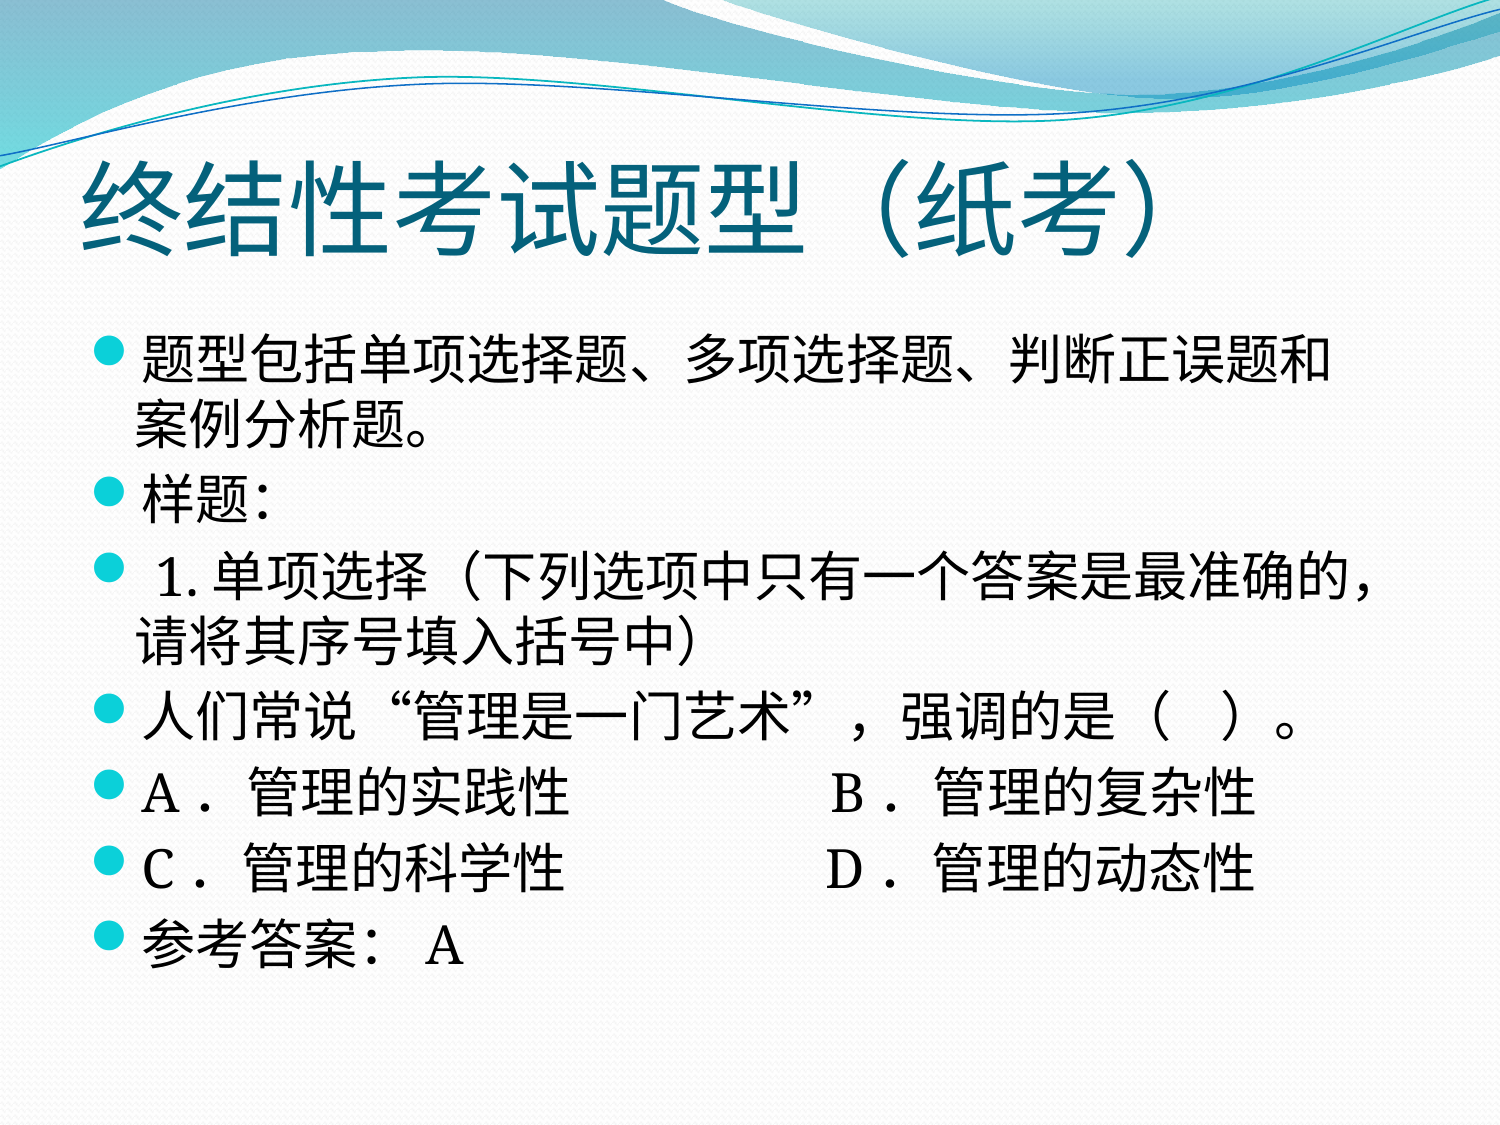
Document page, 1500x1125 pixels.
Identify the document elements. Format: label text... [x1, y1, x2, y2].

title 终结性考试题型（纸考） [79, 82, 1430, 270]
list 题型包括单项选择题、多项选择题、判断正误题和案例分析题。 样题： 1.单项选择（下列选项中只有一个答案是最准确的，请将其序号填入括号中） 人们常说“管理是一门艺术”，强调的是（ ）。 A．管理的实践性 B．管理的复杂性 C．管理的科学性 D．管理的动态性 参考答案：A [75, 317, 1388, 1038]
